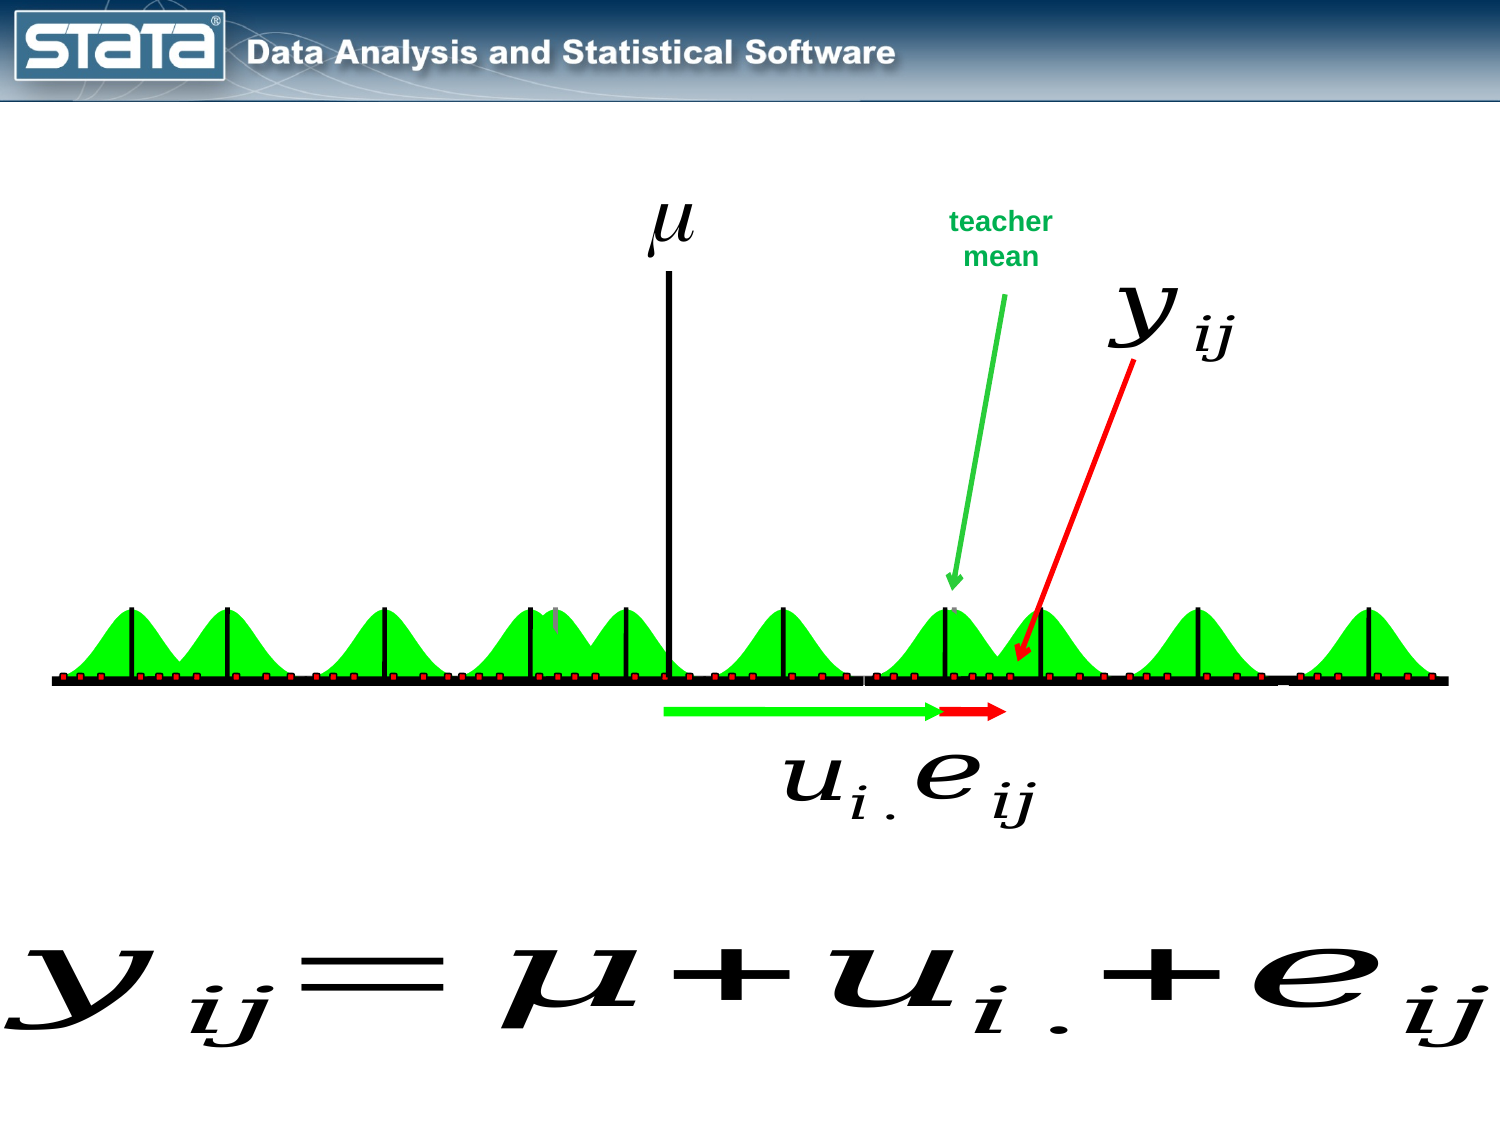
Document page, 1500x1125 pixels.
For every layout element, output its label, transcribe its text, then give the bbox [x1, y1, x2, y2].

text_box [944, 707, 1007, 716]
text_box teacher mean [934, 194, 1069, 280]
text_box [1017, 361, 1134, 662]
picture [0, 0, 1500, 102]
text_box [56, 598, 1445, 684]
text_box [951, 296, 1005, 592]
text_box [631, 186, 715, 277]
text_box [668, 707, 944, 716]
